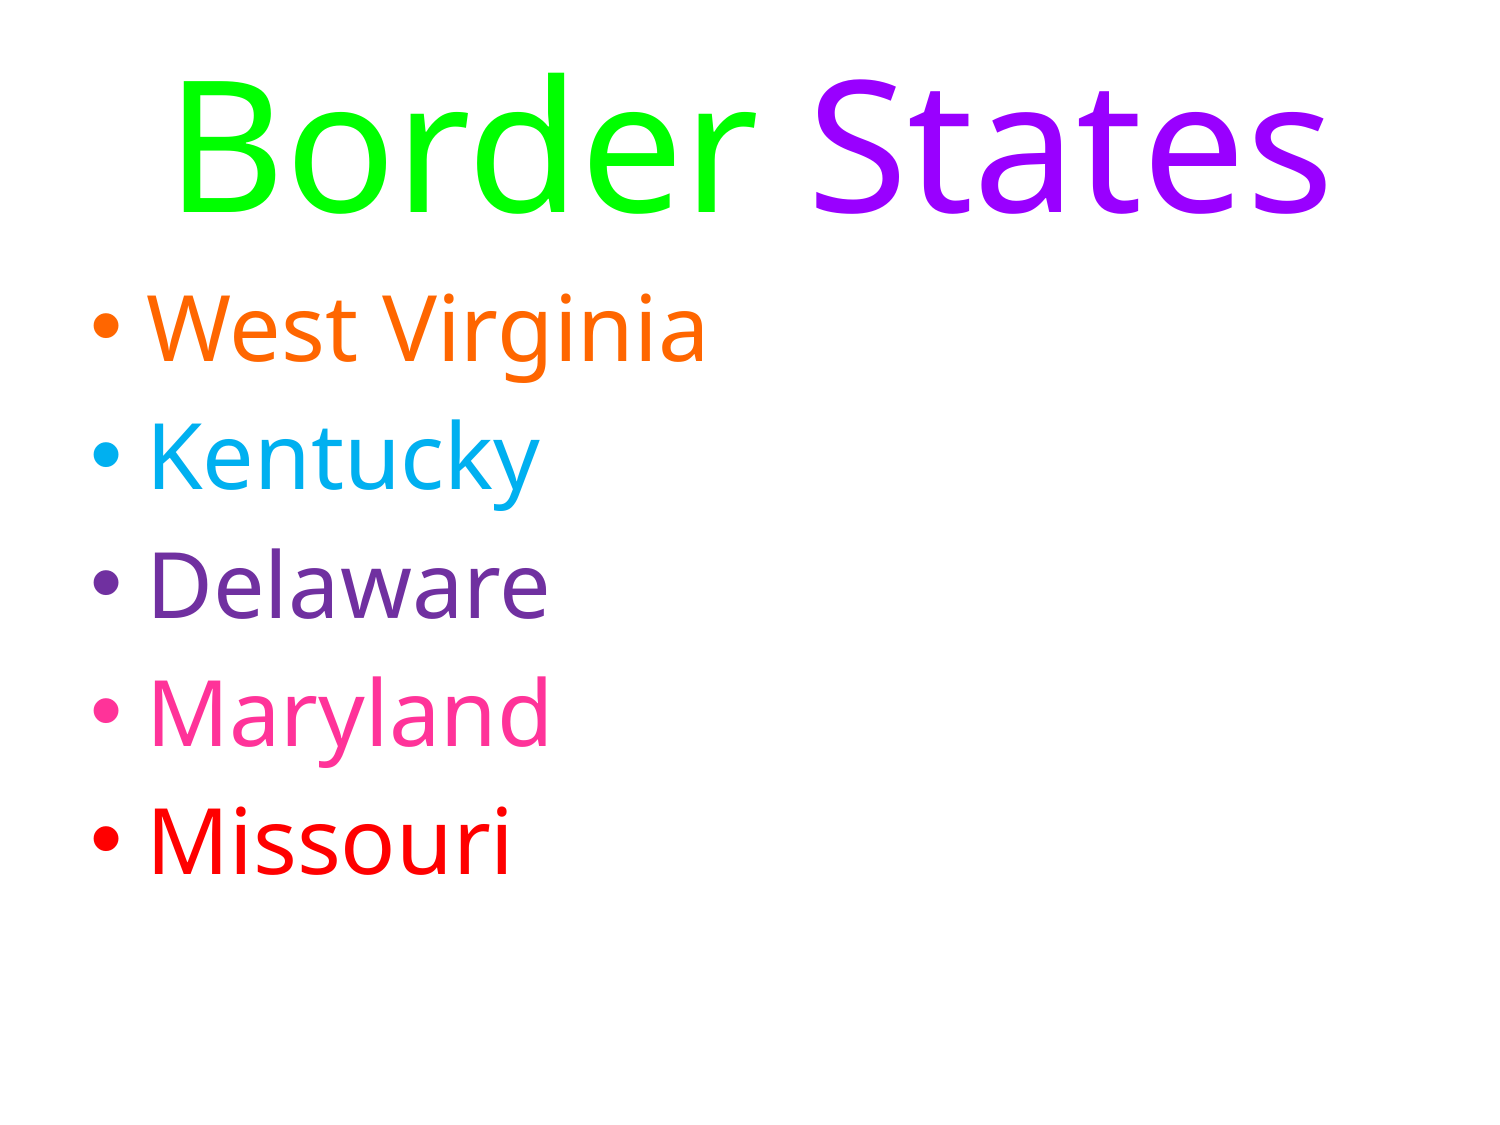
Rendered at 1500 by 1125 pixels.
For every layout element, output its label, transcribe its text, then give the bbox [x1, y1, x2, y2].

title Border States [74, 44, 1426, 233]
list West Virginia Kentucky Delaware Maryland Missouri [74, 262, 1426, 1006]
